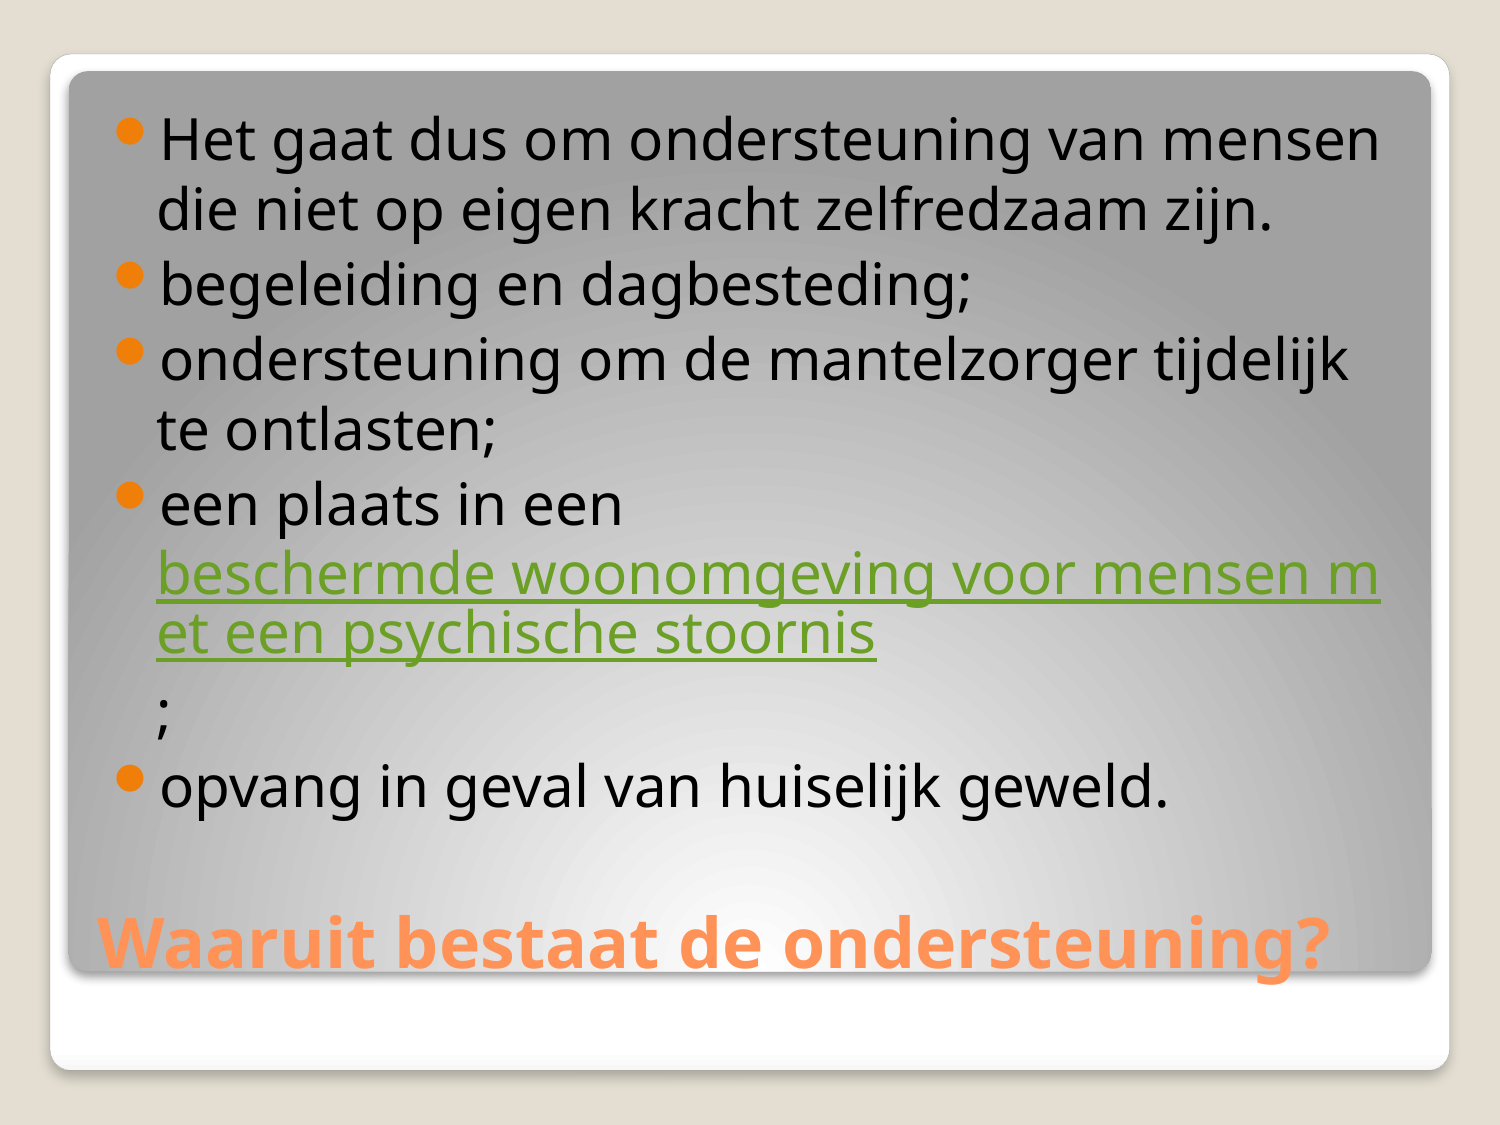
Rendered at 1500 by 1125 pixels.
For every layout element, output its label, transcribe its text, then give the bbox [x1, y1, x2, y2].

title Waaruit bestaat de ondersteuning? [82, 817, 1425, 990]
list Het gaat dus om ondersteuning van mensen die niet op eigen kracht zelfredzaam zijn. begeleiding en dagbesteding; ondersteuning om de mantelzorger tijdelijk te ontlasten; een plaats in een beschermde woonomgeving voor mensen met een psychische stoornis; opvang in geval van huiselijk geweld. [82, 86, 1425, 774]
